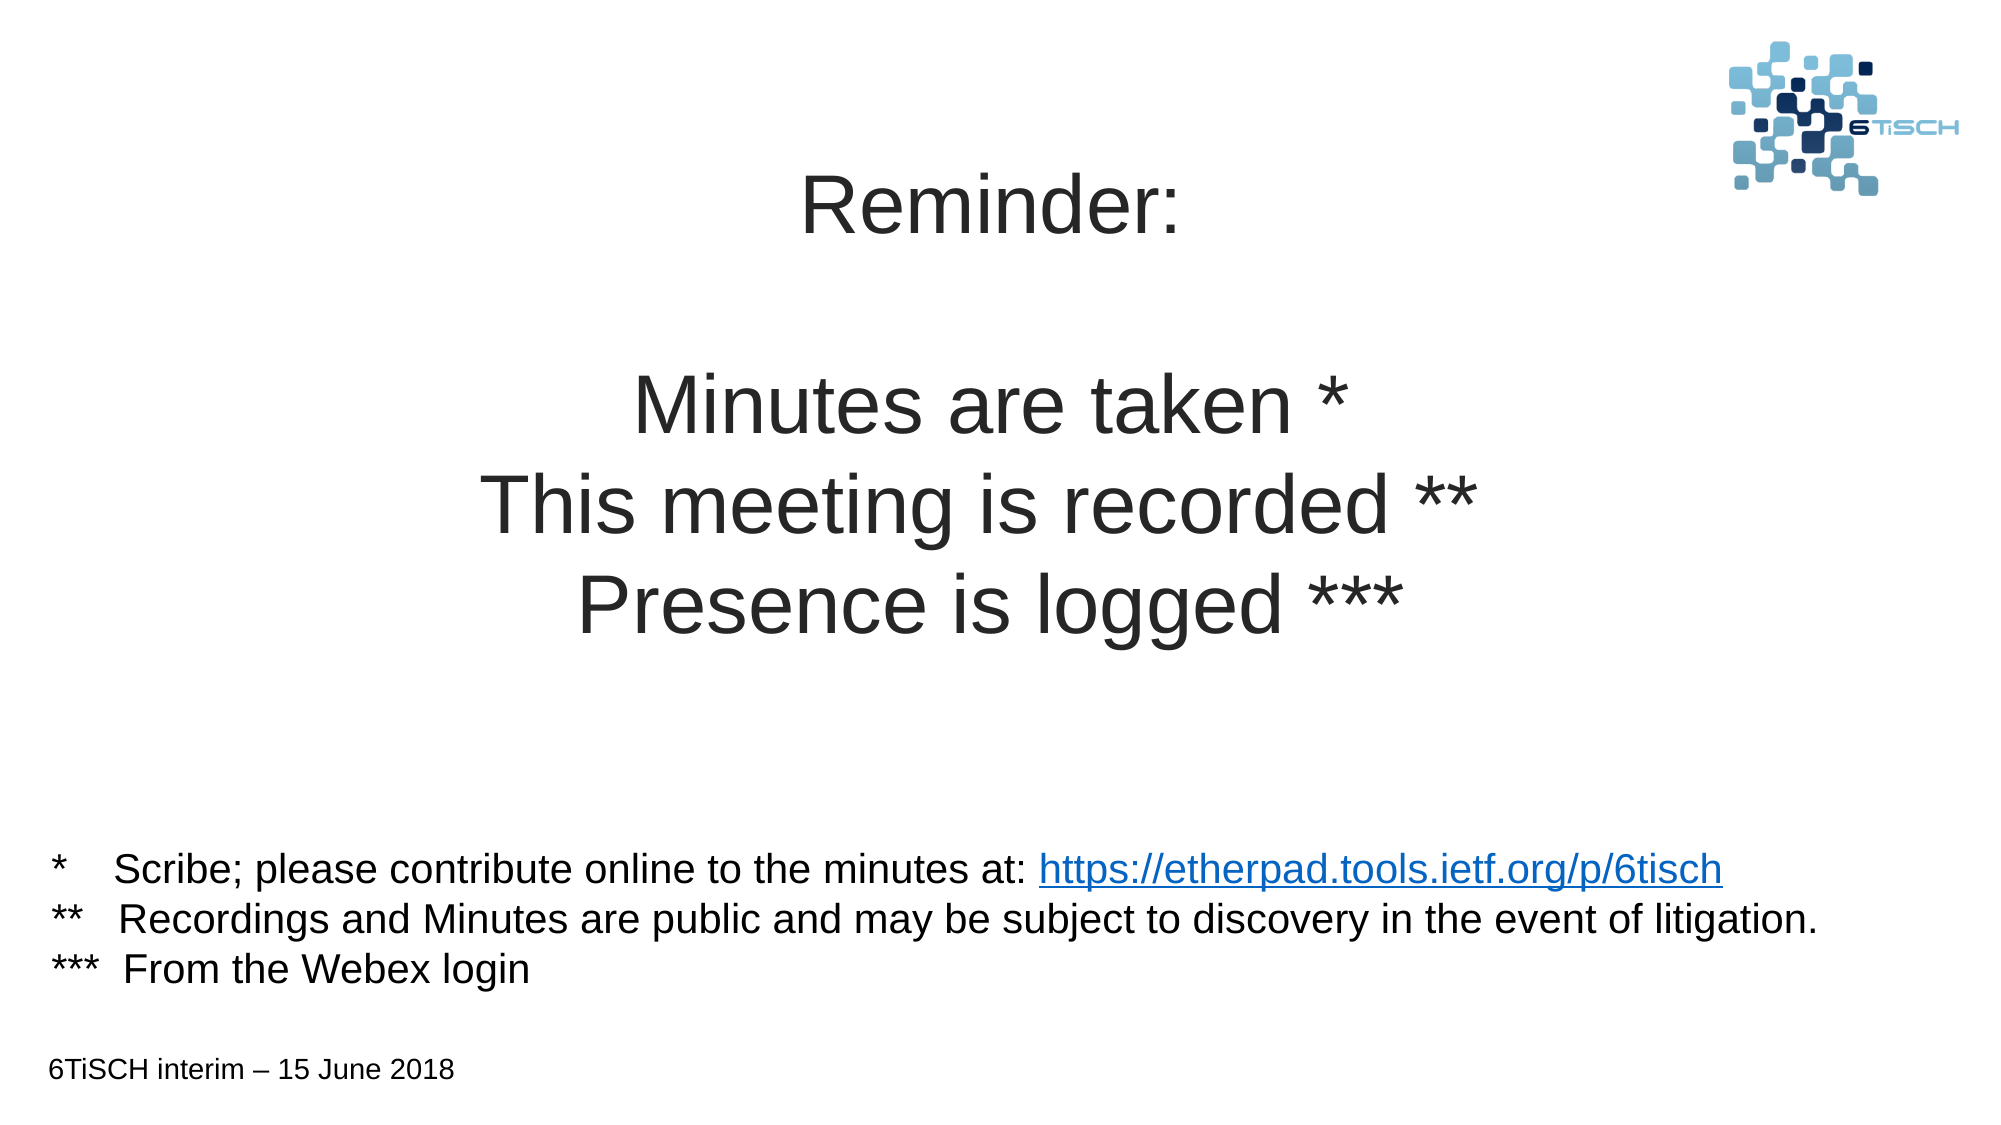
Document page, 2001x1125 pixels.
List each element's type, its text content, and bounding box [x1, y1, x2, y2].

text_box * Scribe; please contribute online to the minutes at: https://etherpad.tools.ietf.org/p/6tisch ** Recordings and Minutes are public and may be subject to discovery in the event of litigation. *** From the Webex login [36, 834, 1969, 1000]
text_box Reminder: Minutes are taken * This meeting is recorded ** Presence is logged *** [297, 87, 1686, 713]
picture [1725, 37, 1963, 200]
